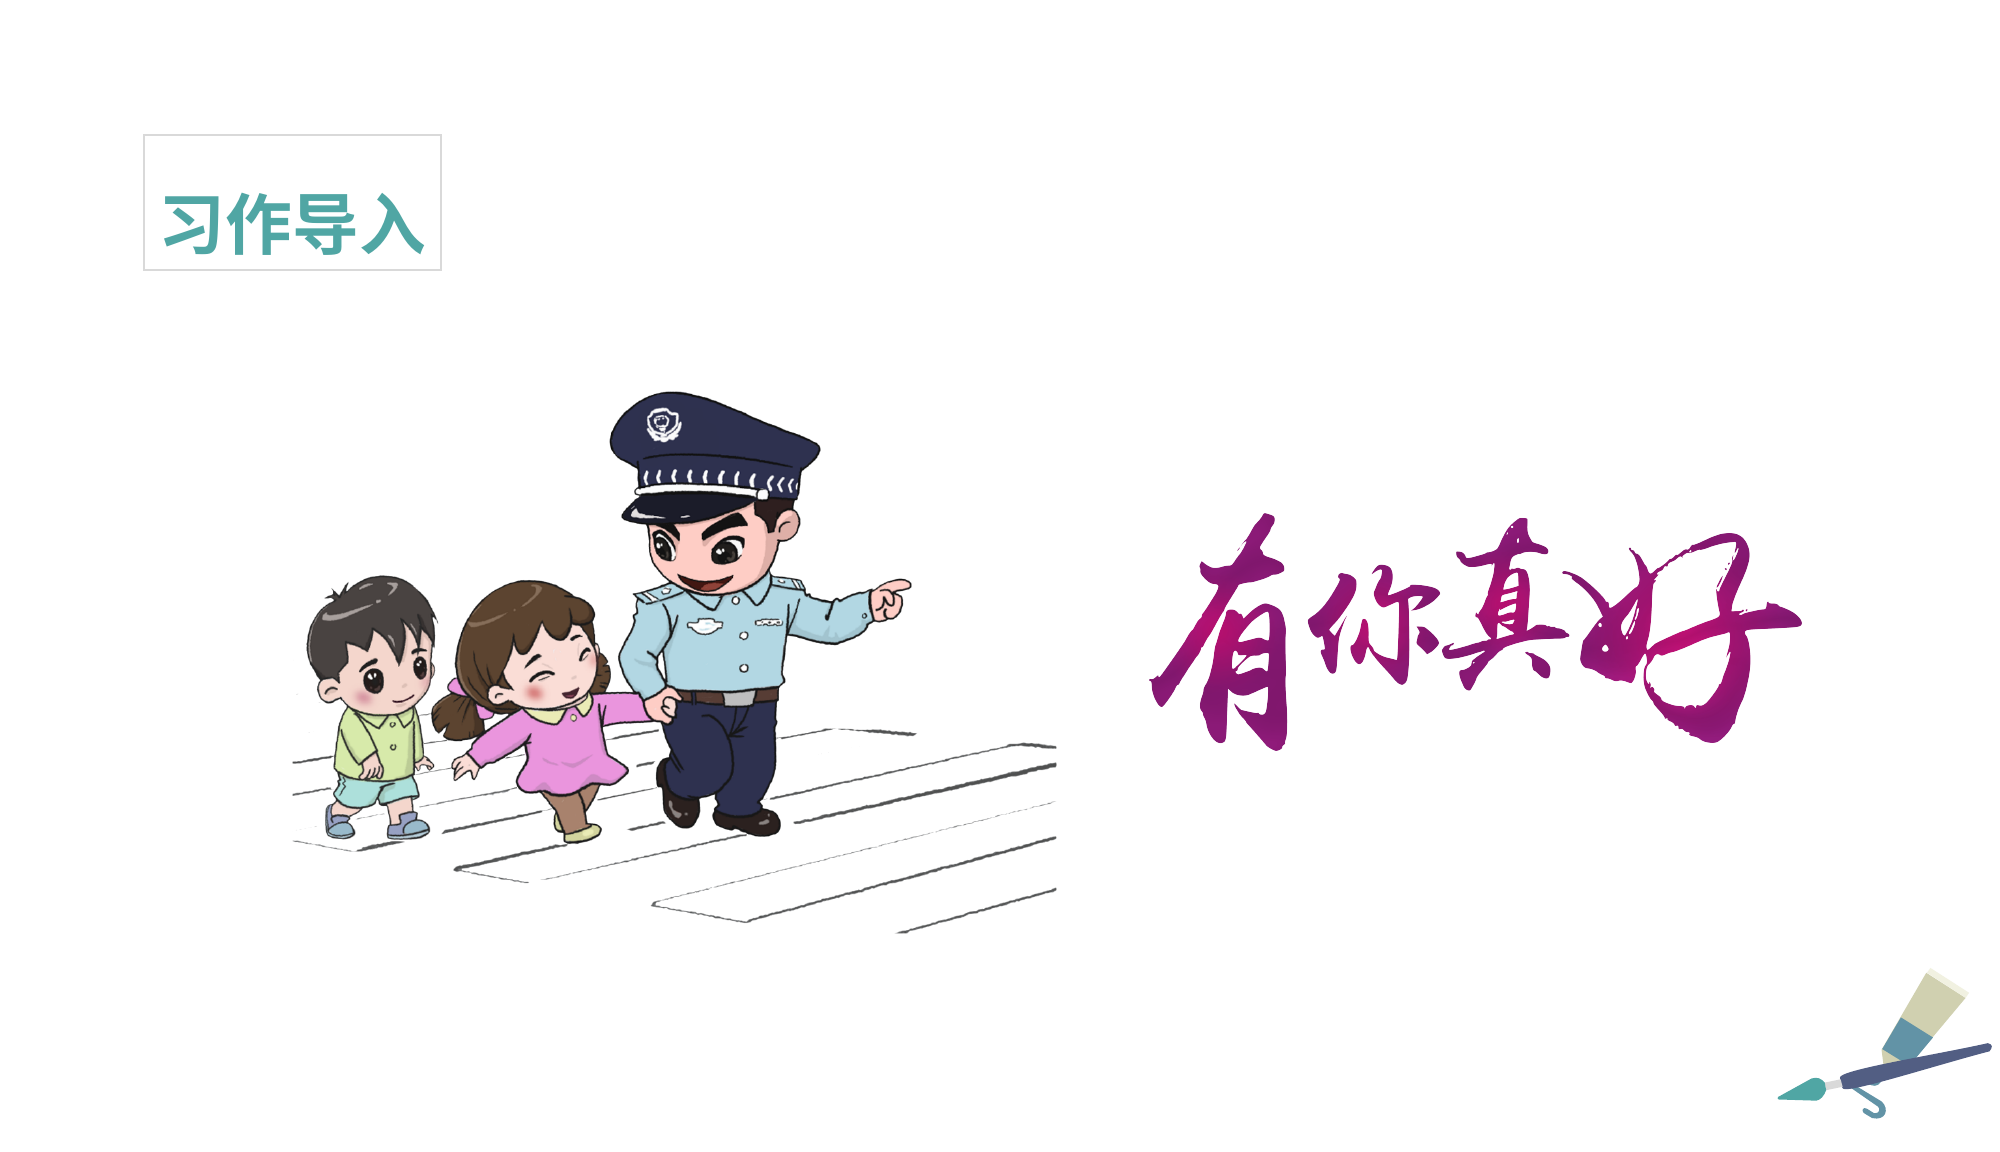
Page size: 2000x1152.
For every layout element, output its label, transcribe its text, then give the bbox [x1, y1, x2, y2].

picture [224, 213, 1101, 1090]
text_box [1811, 970, 1974, 1152]
picture [1149, 513, 1802, 751]
text_box 习作导入 [143, 134, 442, 271]
